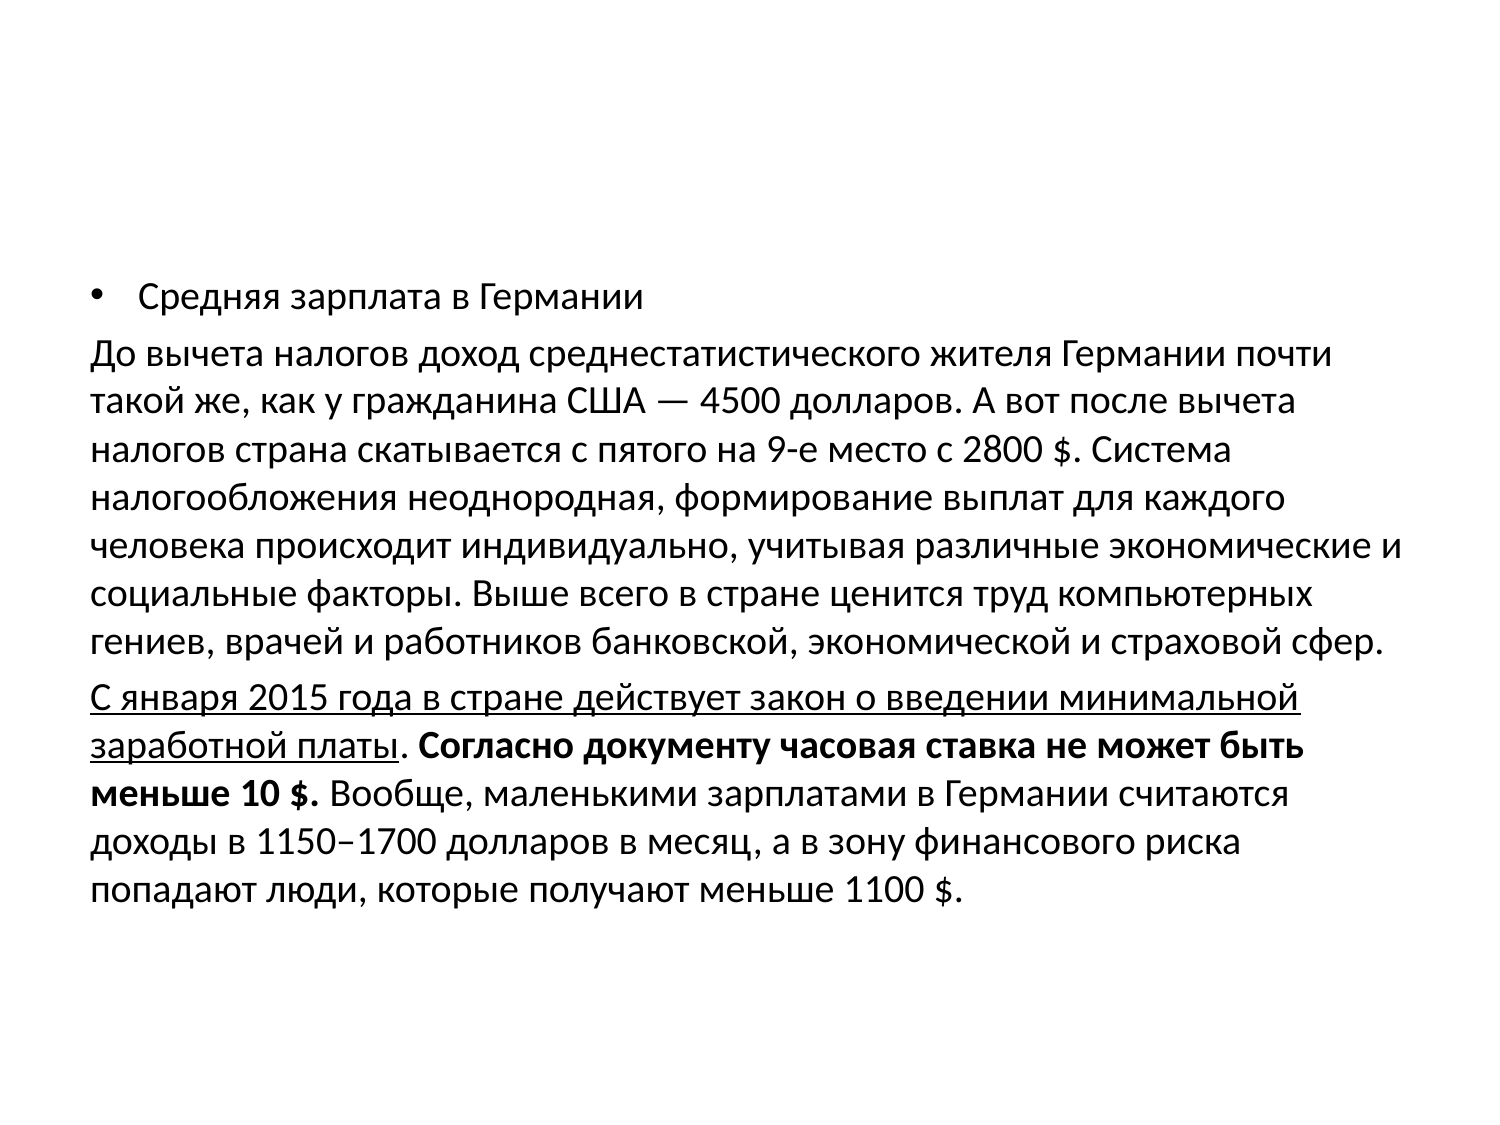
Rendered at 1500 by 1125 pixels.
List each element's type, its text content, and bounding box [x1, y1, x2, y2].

list Средняя зарплата в Германии До вычета налогов доход среднестатистического жителя Германии почти такой же, как у гражданина США — 4500 долларов. А вот после вычета налогов страна скатывается с пятого на 9-е место с 2800 $. Система налогообложения неоднородная, формирование выплат для каждого человека происходит индивидуально, учитывая различные экономические и социальные факторы. Выше всего в стране ценится труд компьютерных гениев, врачей и работников банковской, экономической и страховой сфер. С января 2015 года в стране действует закон о введении минимальной заработной платы. Согласно документу часовая ставка не может быть меньше 10 $. Вообще, маленькими зарплатами в Германии считаются доходы в 1150–1700 долларов в месяц, а в зону финансового риска попадают люди, которые получают меньше 1100 $. [75, 262, 1425, 1005]
